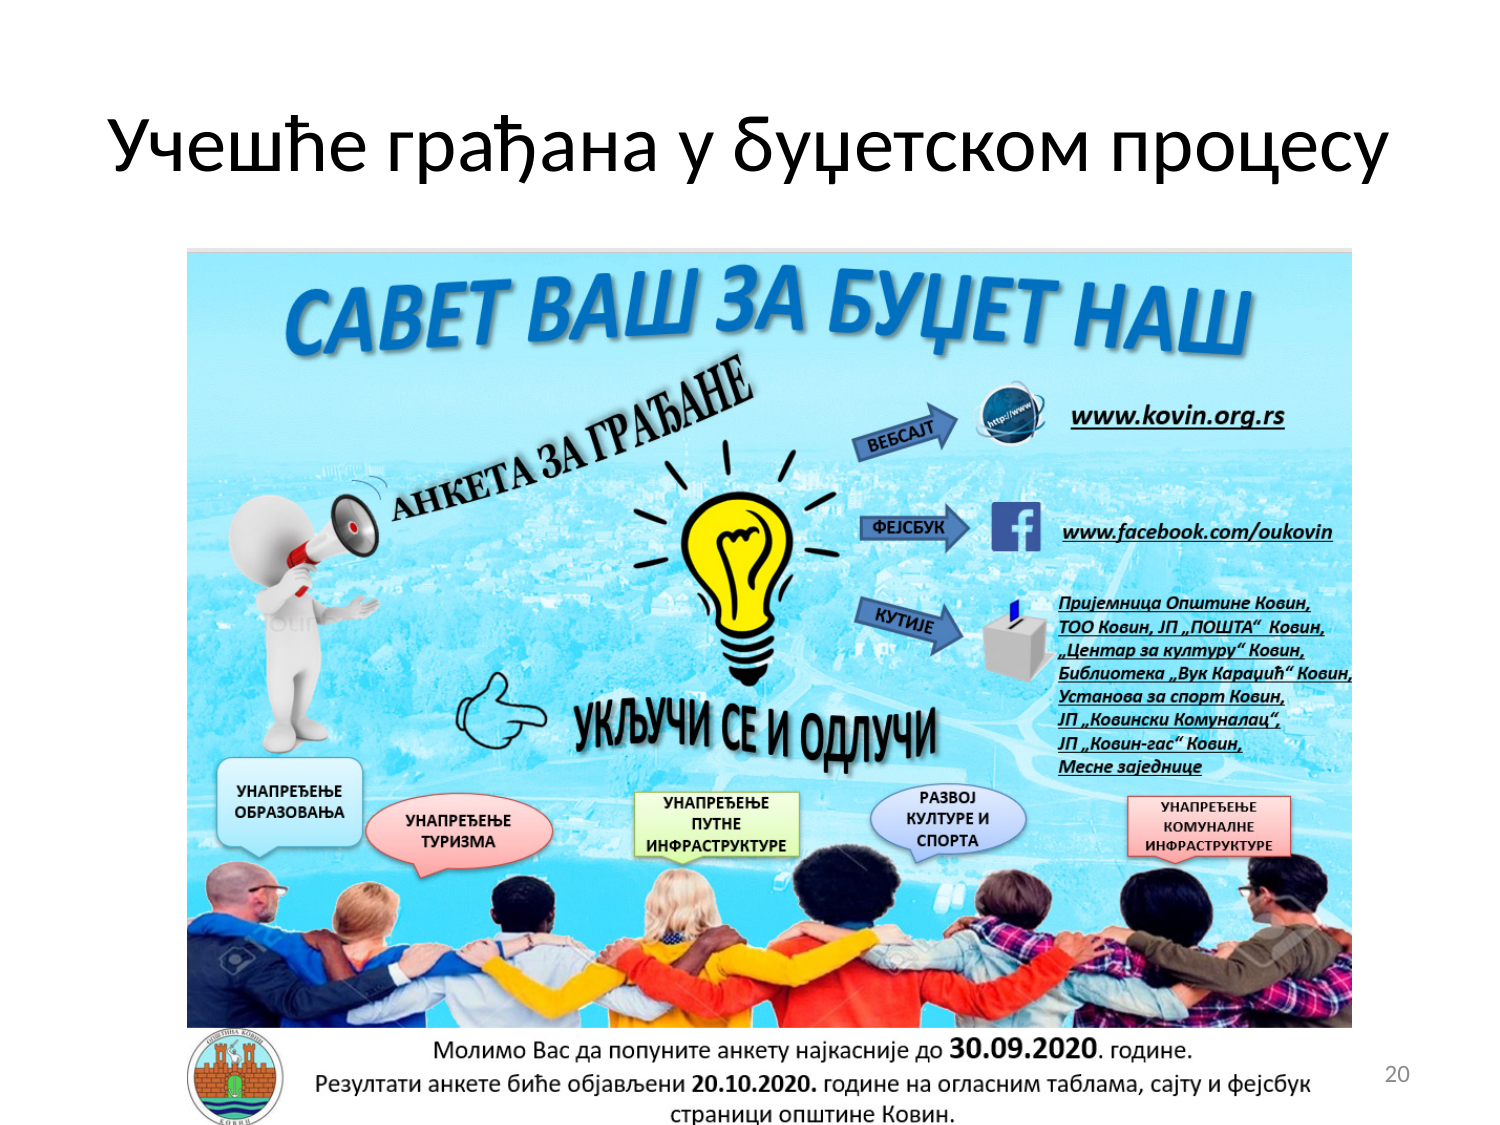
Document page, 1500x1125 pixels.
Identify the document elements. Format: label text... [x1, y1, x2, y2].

slide_number 20 [1357, 1042, 1425, 1103]
picture [187, 248, 1352, 1125]
title Учешће грађана у буџетском процесу [75, 45, 1425, 233]
